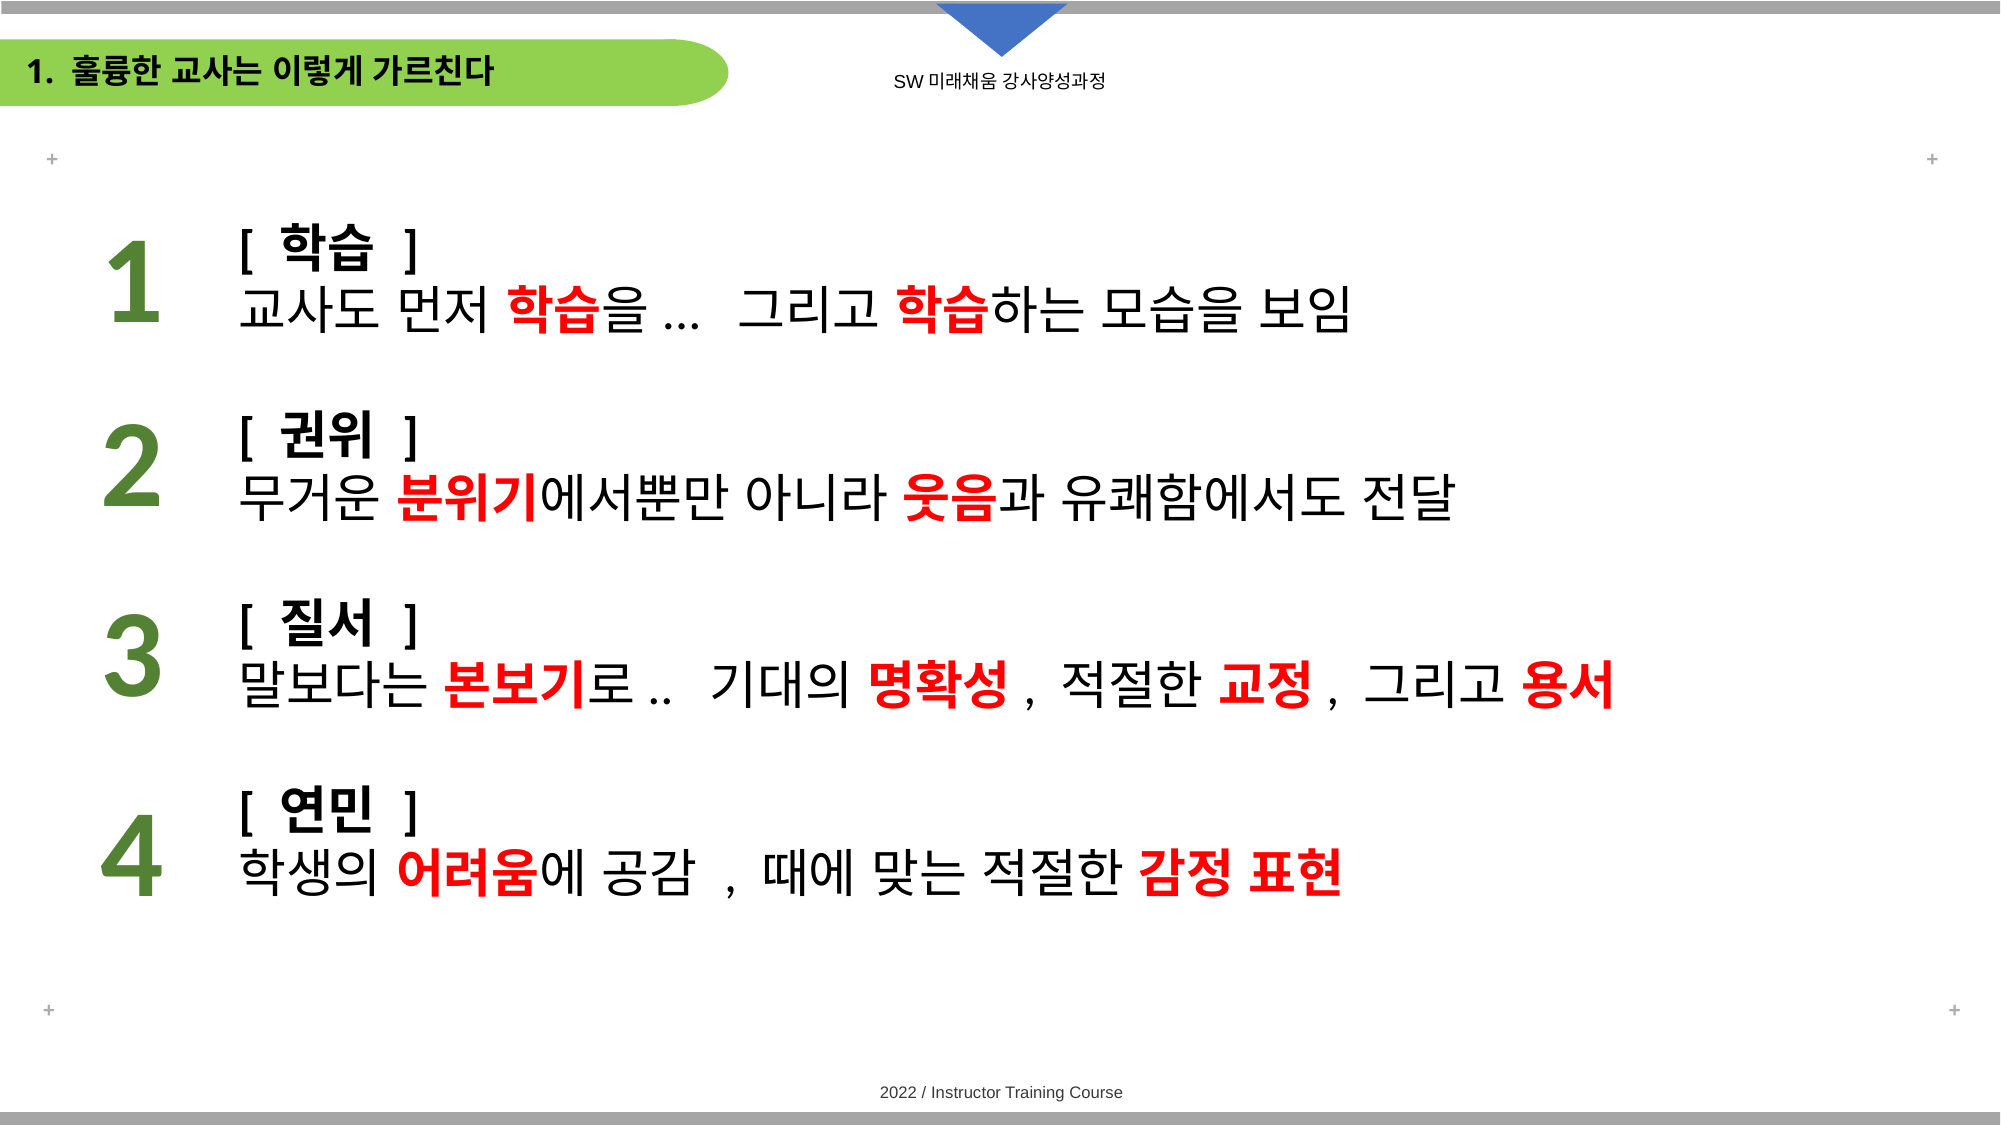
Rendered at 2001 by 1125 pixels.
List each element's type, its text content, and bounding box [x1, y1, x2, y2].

text_box [ 학습 ] 교사도 먼저 학습을... 그리고 학습하는 모습을 보임 [ 권위 ] 무거운 분위기에서뿐만 아니라 웃음과 유쾌함에서도 전달 [ 질서 ] 말보다는 본보기로.. 기대의 명확성, 적절한 교정, 그리고 용서 [ 연민 ] 학생의 어려움에 공감 , 때에 맞는 적절한 감정 표현 [223, 207, 1938, 910]
text_box 1. 훌륭한 교사는 이렇게 가르친다 [11, 40, 679, 106]
text_box 2 [86, 374, 296, 540]
text_box 4 [86, 764, 296, 930]
text_box 3 [86, 563, 296, 729]
text_box 1 [86, 190, 296, 356]
